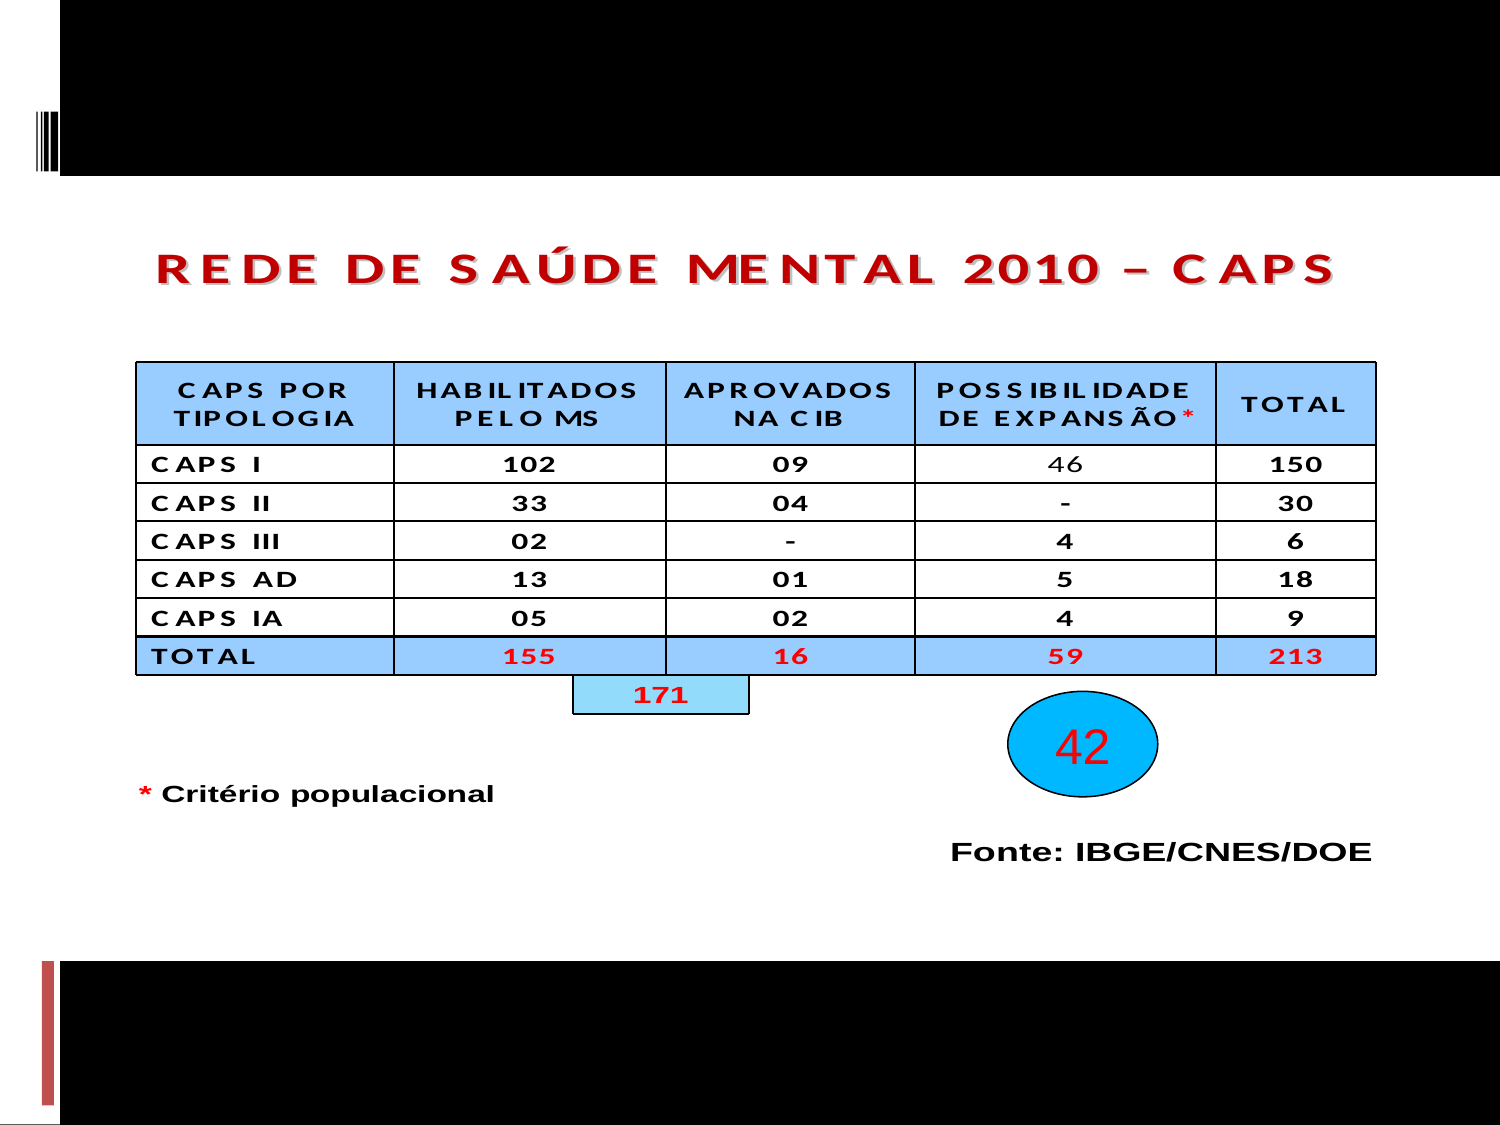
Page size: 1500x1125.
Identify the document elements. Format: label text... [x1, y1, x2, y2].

text_box REDE DE CAPS BAHIA [0, 45, 1500, 131]
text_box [0, 175, 1500, 962]
